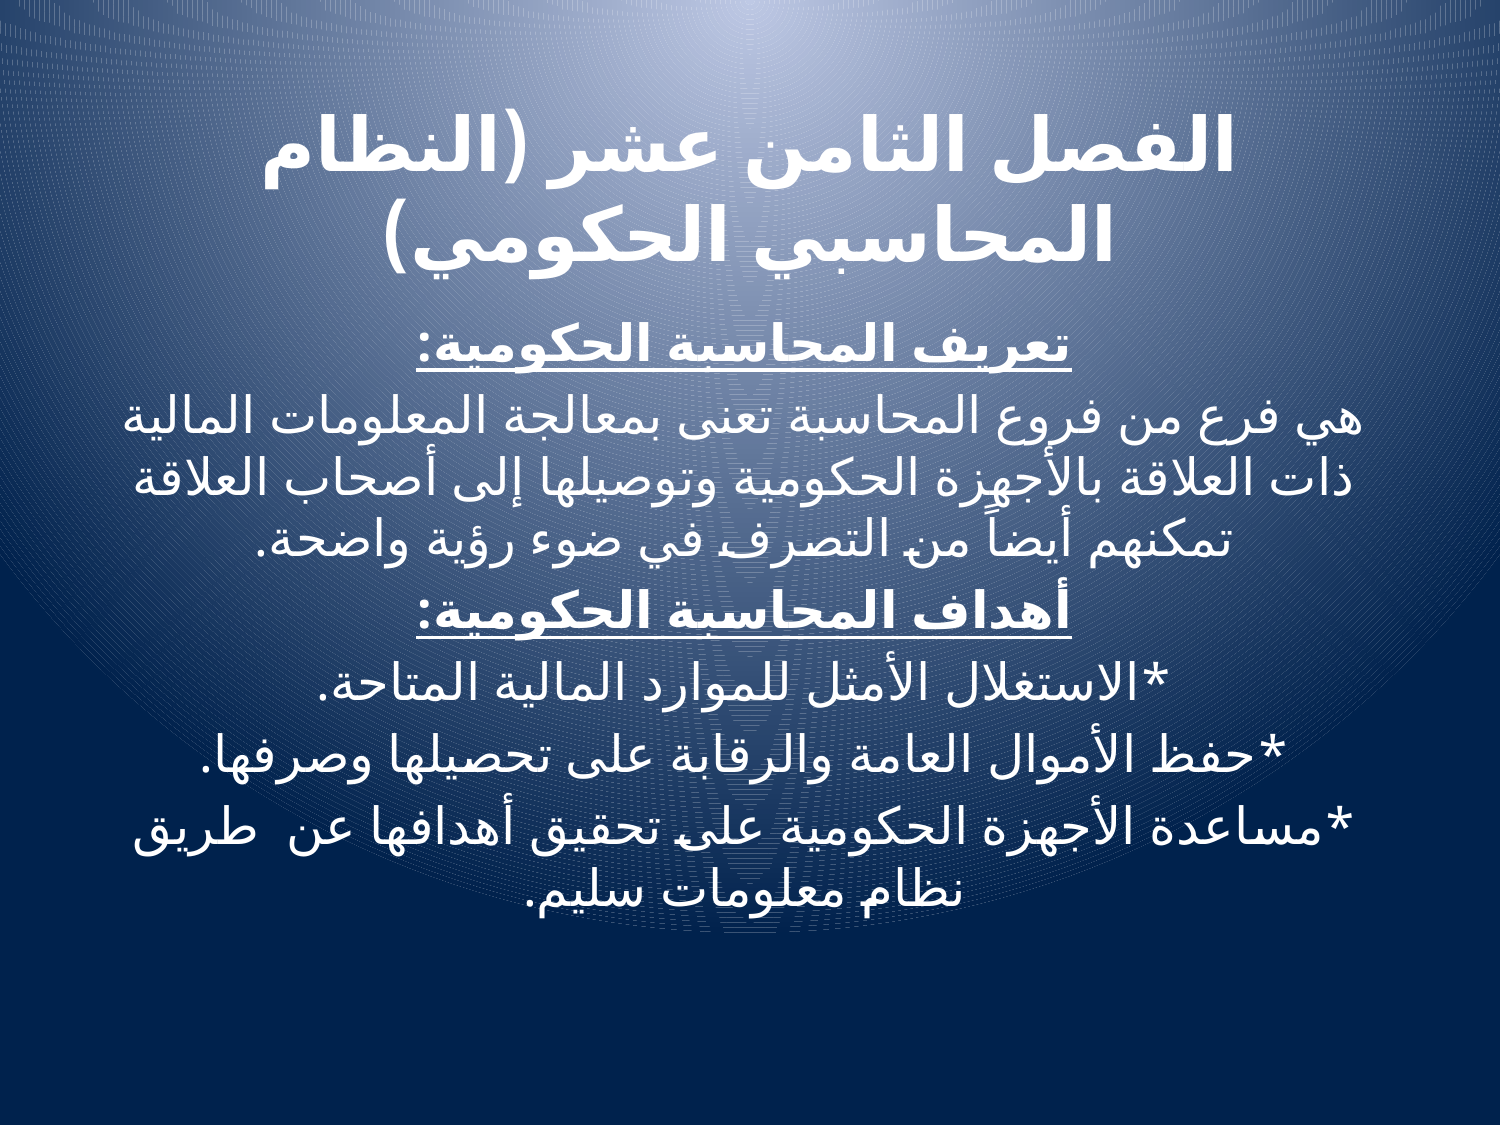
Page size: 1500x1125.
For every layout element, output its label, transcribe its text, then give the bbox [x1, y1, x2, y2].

title الفصل الثامن عشر (النظام المحاسبي الحكومي) [112, 66, 1388, 302]
subtitle تعريف المحاسبة الحكومية: هي فرع من فروع المحاسبة تعنى بمعالجة المعلومات المالية ذات العلاقة بالأجهزة الحكومية وتوصيلها إلى أصحاب العلاقة تمكنهم أيضاً من التصرف في ضوء رؤية واضحة. أهداف المحاسبة الحكومية: *الاستغلال الأمثل للموارد المالية المتاحة. *حفظ الأموال العامة والرقابة على تحصيلها وصرفها. *مساعدة الأجهزة الحكومية على تحقيق أهدافها عن طريق نظام معلومات سليم. [100, 302, 1388, 1012]
